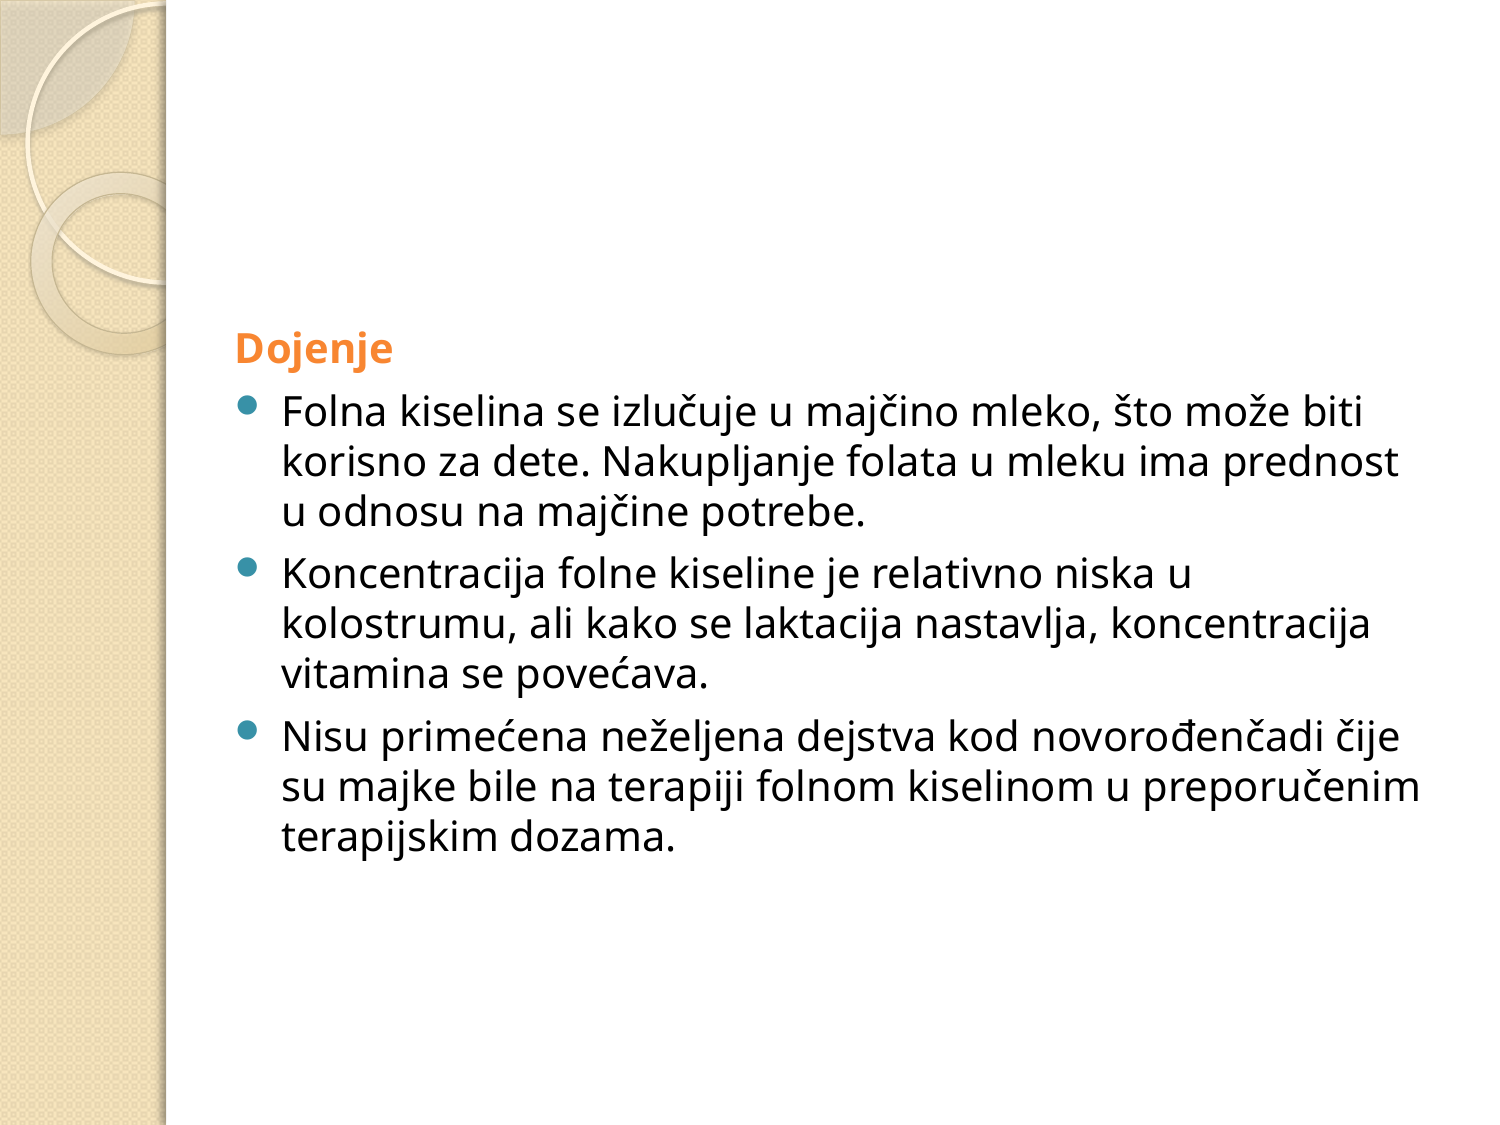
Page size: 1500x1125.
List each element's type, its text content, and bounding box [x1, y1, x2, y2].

list Dojenje Folna kiselina se izlučuje u majčino mleko, što može biti korisno za dete. Nakupljanje folata u mleku ima prednost u odnosu na majčine potrebe. Koncentracija folne kiseline je relativno niska u kolostrumu, ali kako se laktacija nastavlja, koncentracija vitamina se povećava. Nisu primećena neželjena dejstva kod novorođenčadi čije su majke bile na terapiji folnom kiselinom u preporučenim terapijskim dozama. [206, 314, 1437, 1102]
